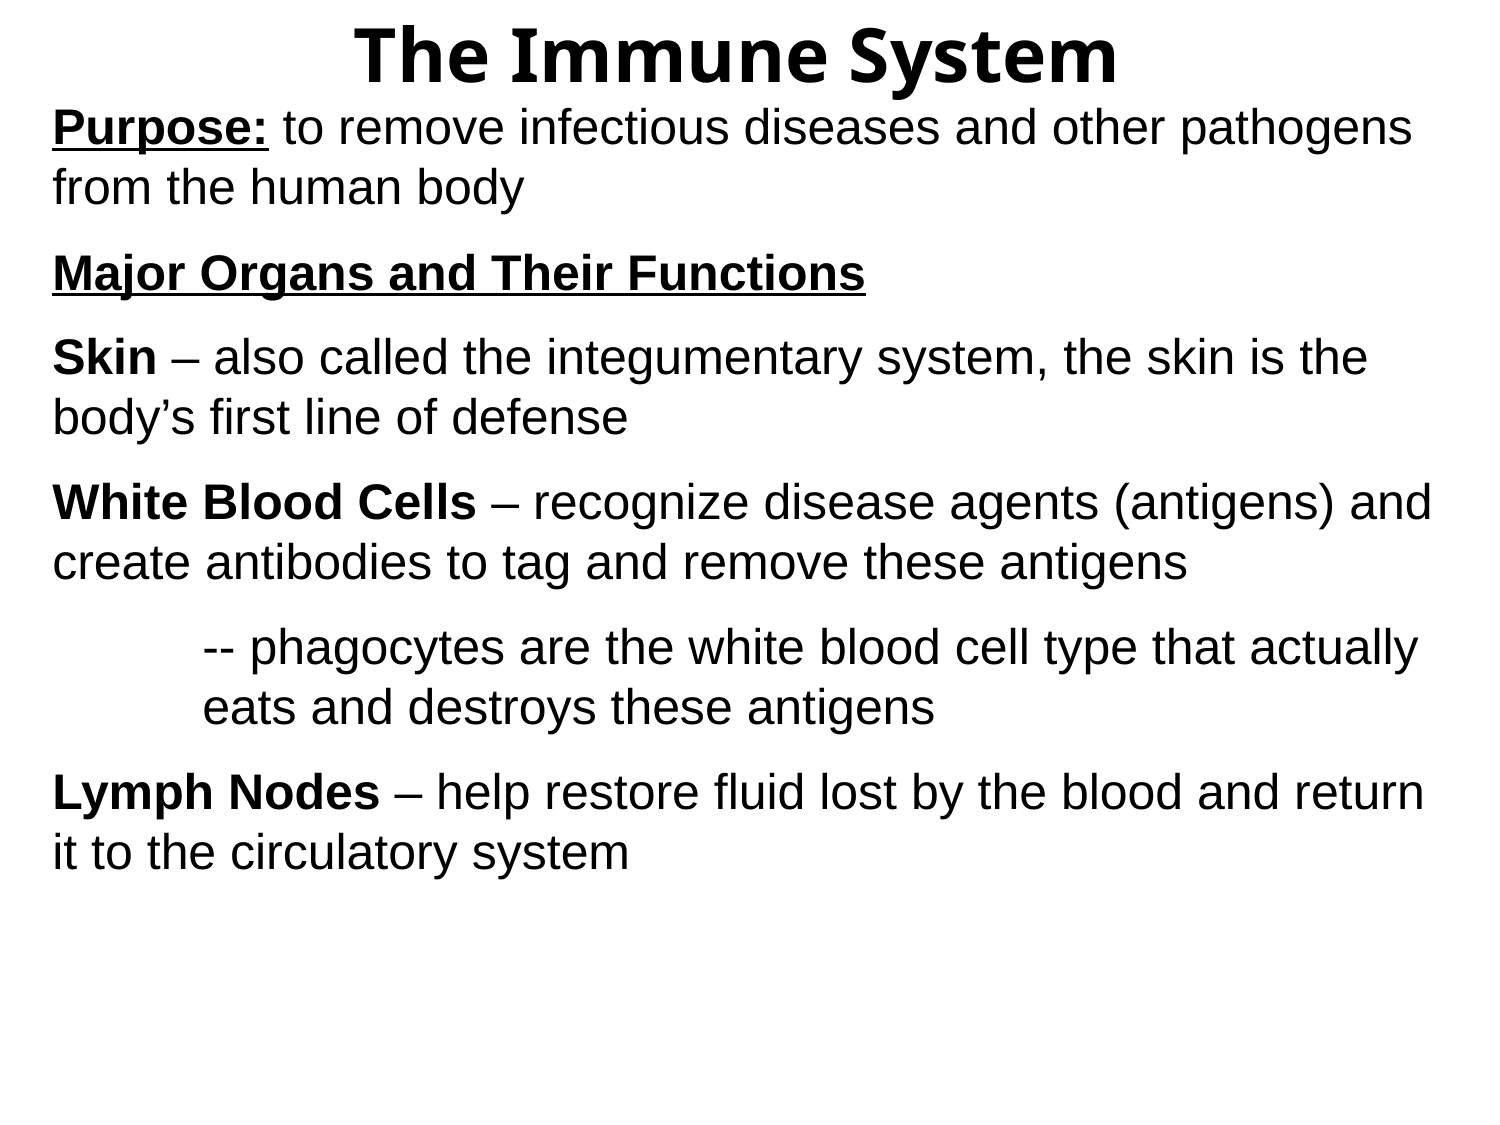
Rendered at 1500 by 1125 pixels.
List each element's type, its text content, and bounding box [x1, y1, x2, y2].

text_box Purpose: to remove infectious diseases and other pathogens from the human body Major Organs and Their Functions Skin – also called the integumentary system, the skin is the body’s first line of defense White Blood Cells – recognize disease agents (antigens) and create antibodies to tag and remove these antigens -- phagocytes are the white blood cell type that actually eats and destroys these antigens Lymph Nodes – help restore fluid lost by the blood and return it to the circulatory system [37, 87, 1450, 888]
text_box The Immune System [24, 0, 1450, 105]
